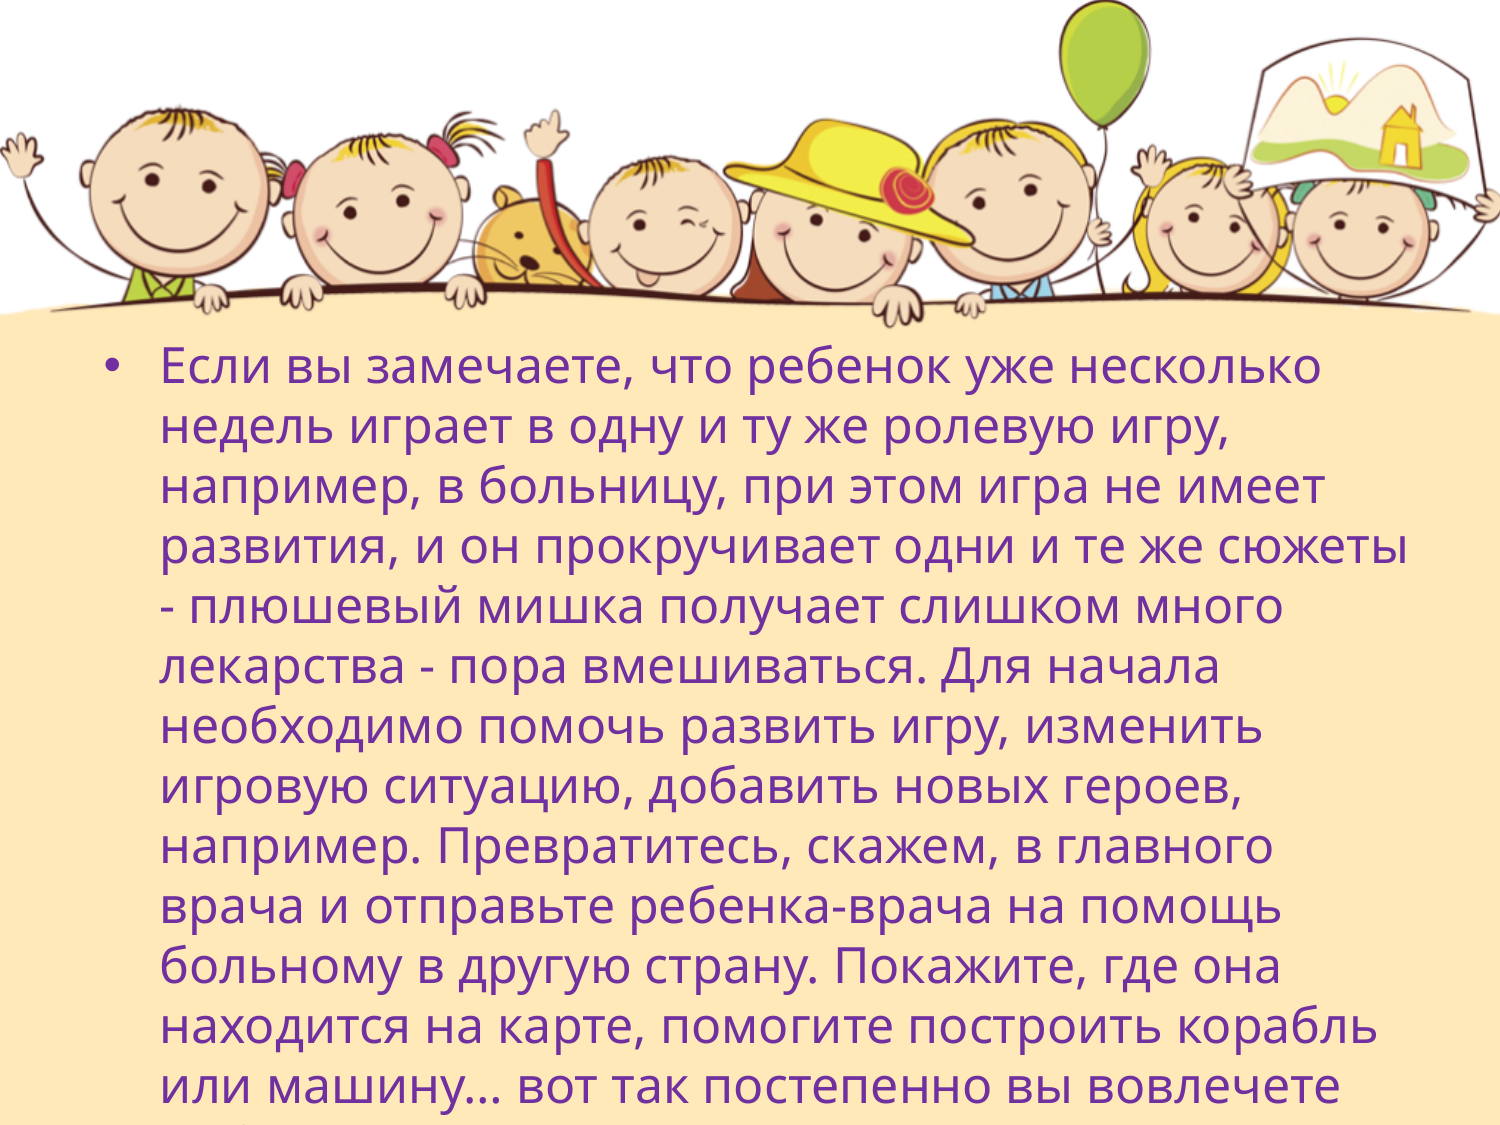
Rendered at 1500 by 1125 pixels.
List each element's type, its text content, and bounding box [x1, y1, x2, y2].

list Если вы замечаете, что ребенок уже несколько недель играет в одну и ту же ролевую игру, например, в больницу, при этом игра не имеет развития, и он прокручивает одни и те же сюжеты - плюшевый мишка получает слишком много лекарства - пора вмешиваться. Для начала необходимо помочь развить игру, изменить игровую ситуацию, добавить новых героев, например. Превратитесь, скажем, в главного врача и отправьте ребенка-врача на помощь больному в другую страну. Покажите, где она находится на карте, помогите построить корабль или машину… вот так постепенно вы вовлечете ребенка в новую ситуацию. А потом тихонечко отходите и дайте ему самому развивать игру. [88, 326, 1436, 1046]
picture [0, 0, 1500, 1125]
